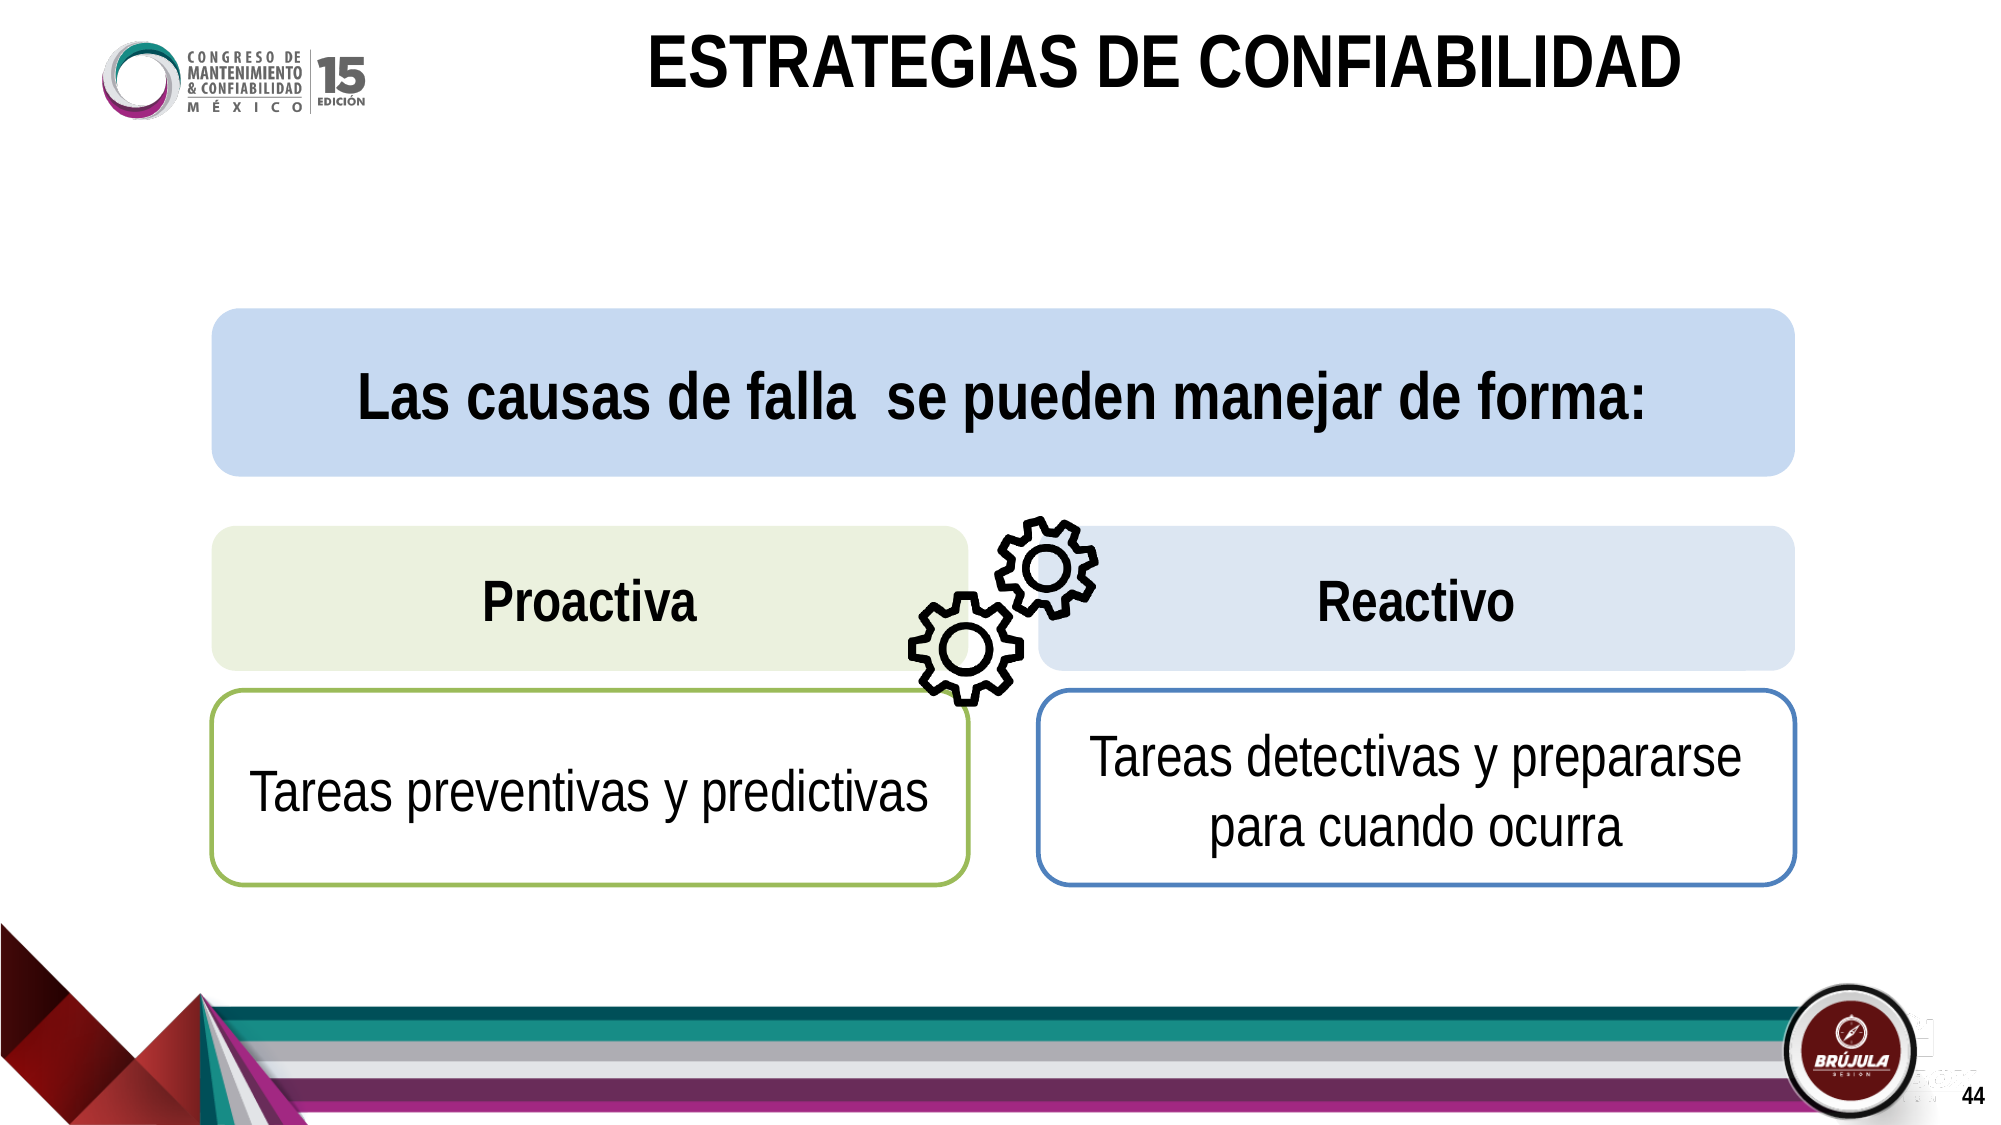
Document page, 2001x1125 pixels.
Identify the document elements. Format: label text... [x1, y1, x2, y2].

text_box Reactivo [1122, 524, 1797, 672]
picture [884, 516, 1122, 712]
text_box Las causas de falla se pueden manejar de forma: [210, 307, 1797, 478]
text_box Proactiva [210, 524, 884, 672]
text_box Tareas detectivas y prepararse para cuando ocurra [1037, 689, 1797, 887]
picture [0, 923, 1977, 1125]
text_box Tareas preventivas y predictivas [210, 689, 970, 887]
slide_number 44 [1550, 1065, 2000, 1125]
picture [101, 41, 366, 120]
text_box ESTRATEGIAS DE CONFIABILIDAD [419, 15, 1913, 174]
